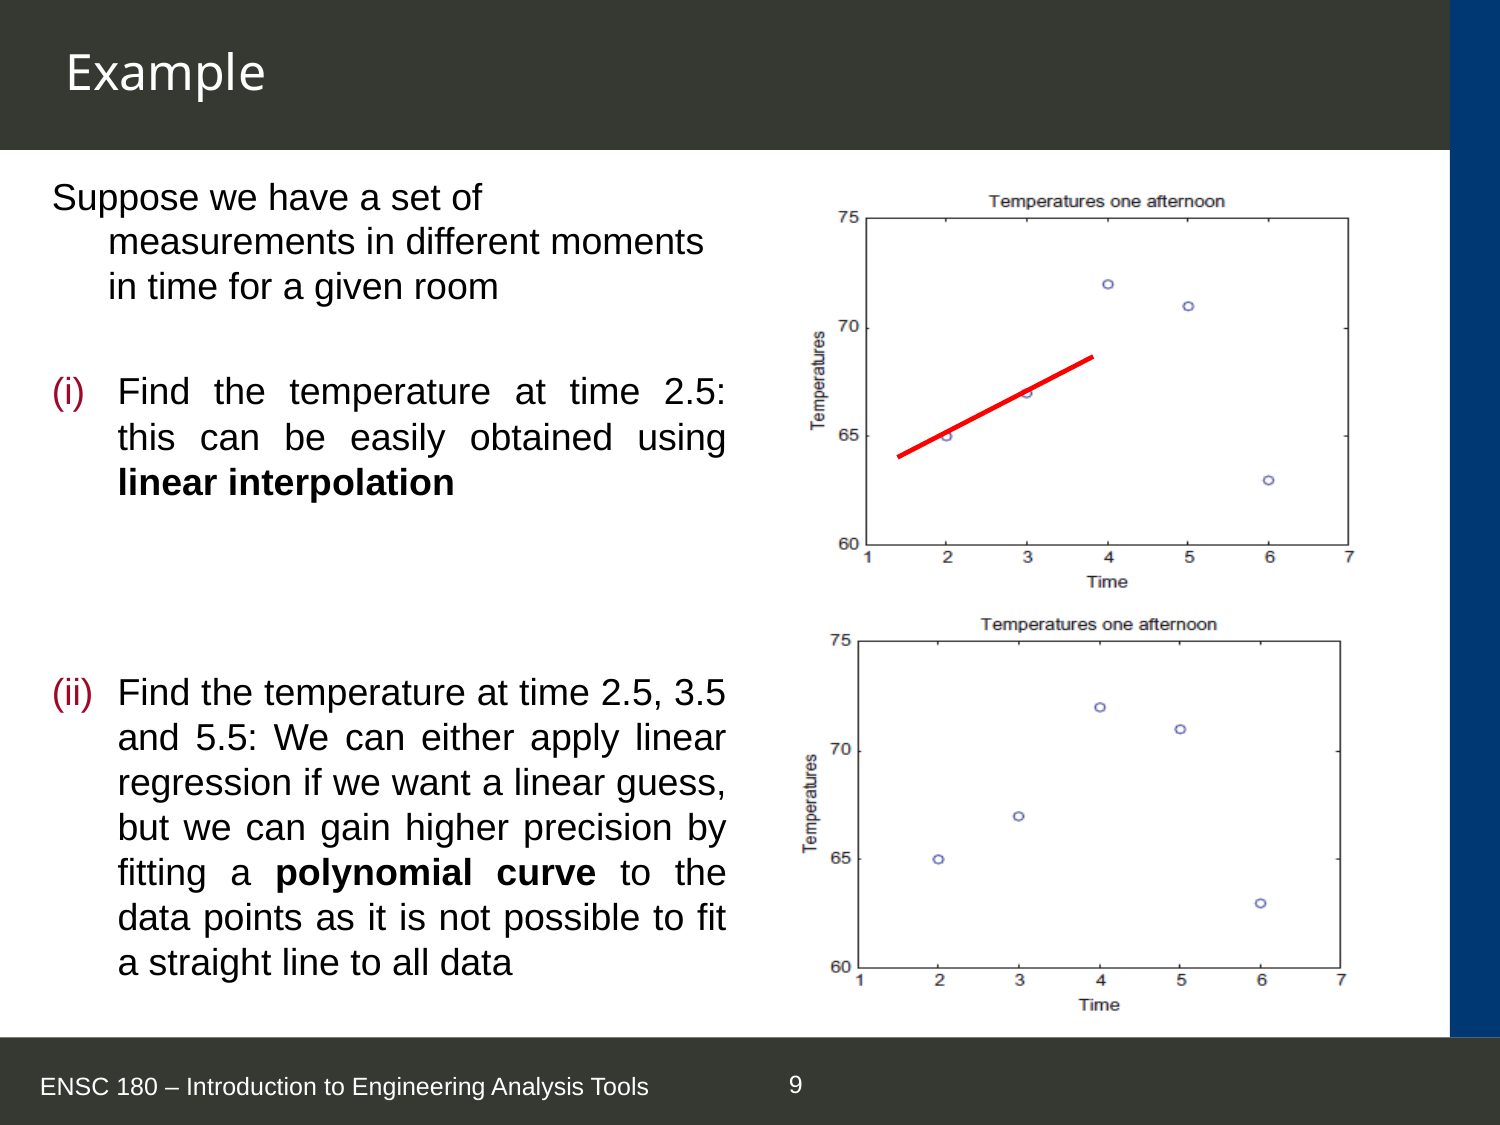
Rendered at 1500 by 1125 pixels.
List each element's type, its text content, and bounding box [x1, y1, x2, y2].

footer ENSC 180 – Introduction to Engineering Analysis Tools [24, 1062, 670, 1113]
list Suppose we have a set of measurements in different moments in time for a given room Find the temperature at time 2.5: this can be easily obtained using linear interpolation Find the temperature at time 2.5, 3.5 and 5.5: We can either apply linear regression if we want a linear guess, but we can gain higher precision by fitting a polynomial curve to the data points as it is not possible to fit a straight line to all data [36, 164, 742, 959]
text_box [897, 356, 1094, 458]
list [792, 604, 1379, 1020]
picture [800, 181, 1386, 597]
title Example [50, 32, 1431, 134]
